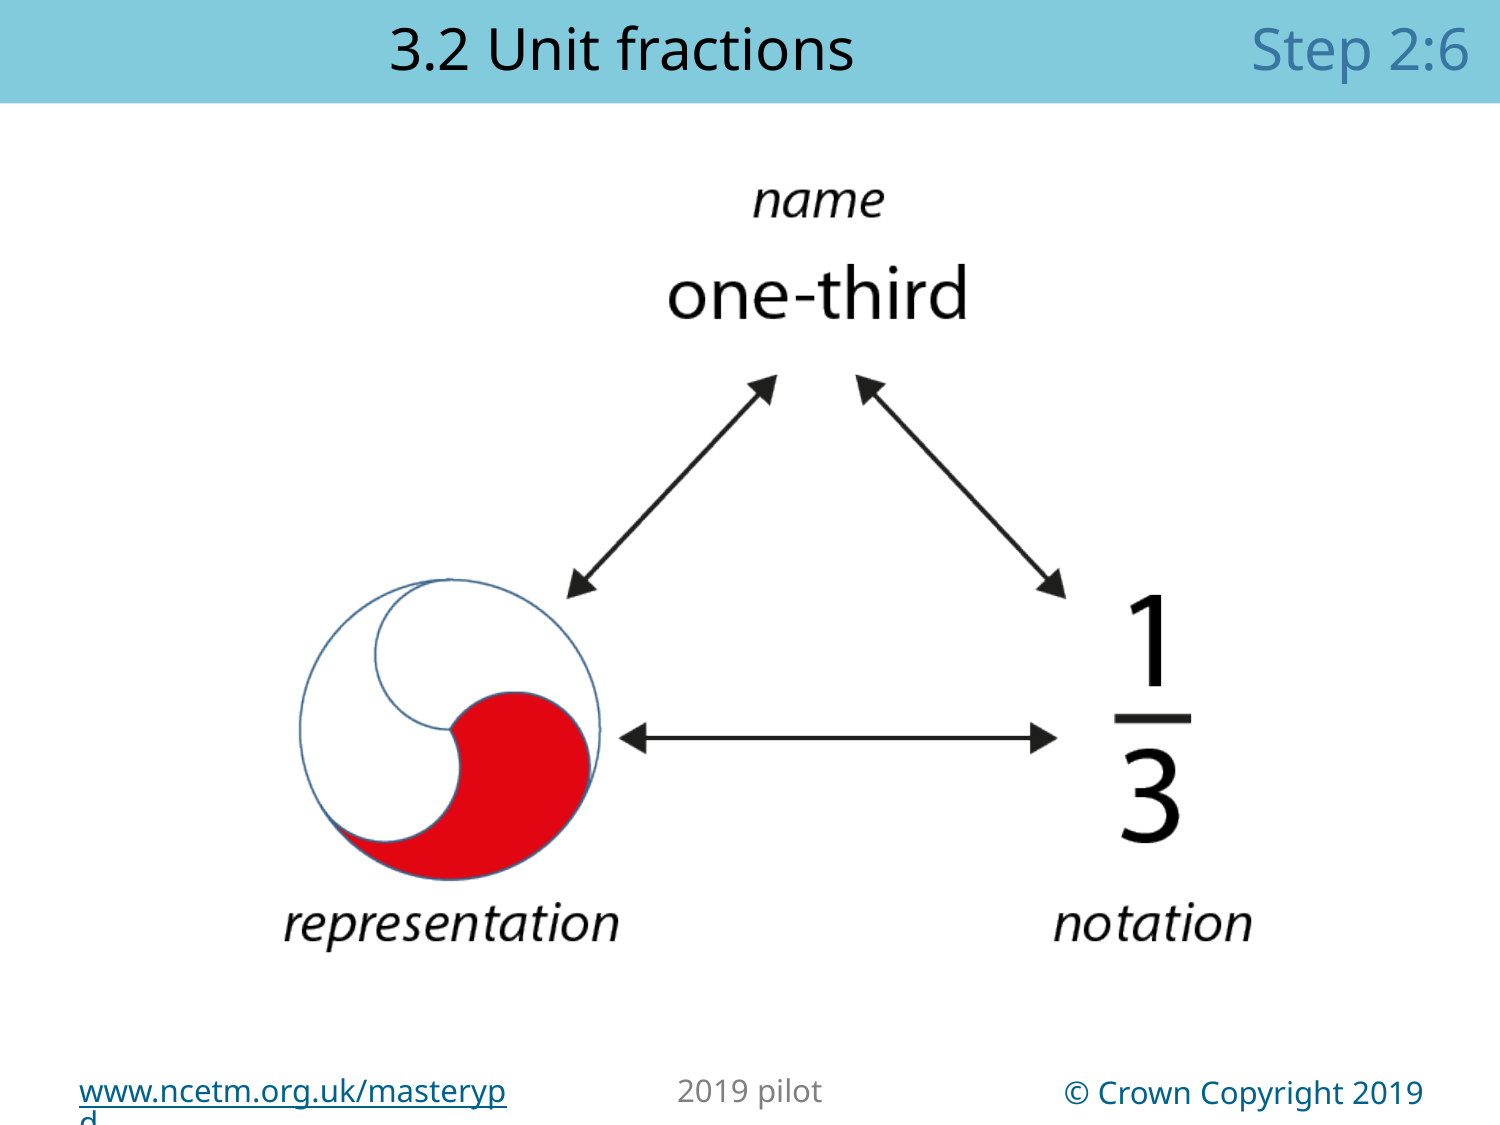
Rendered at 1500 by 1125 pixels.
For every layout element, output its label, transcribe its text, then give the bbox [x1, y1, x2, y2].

picture [101, 169, 1399, 956]
list 3.2 Unit fractions Step 2:6 [0, 0, 1500, 104]
